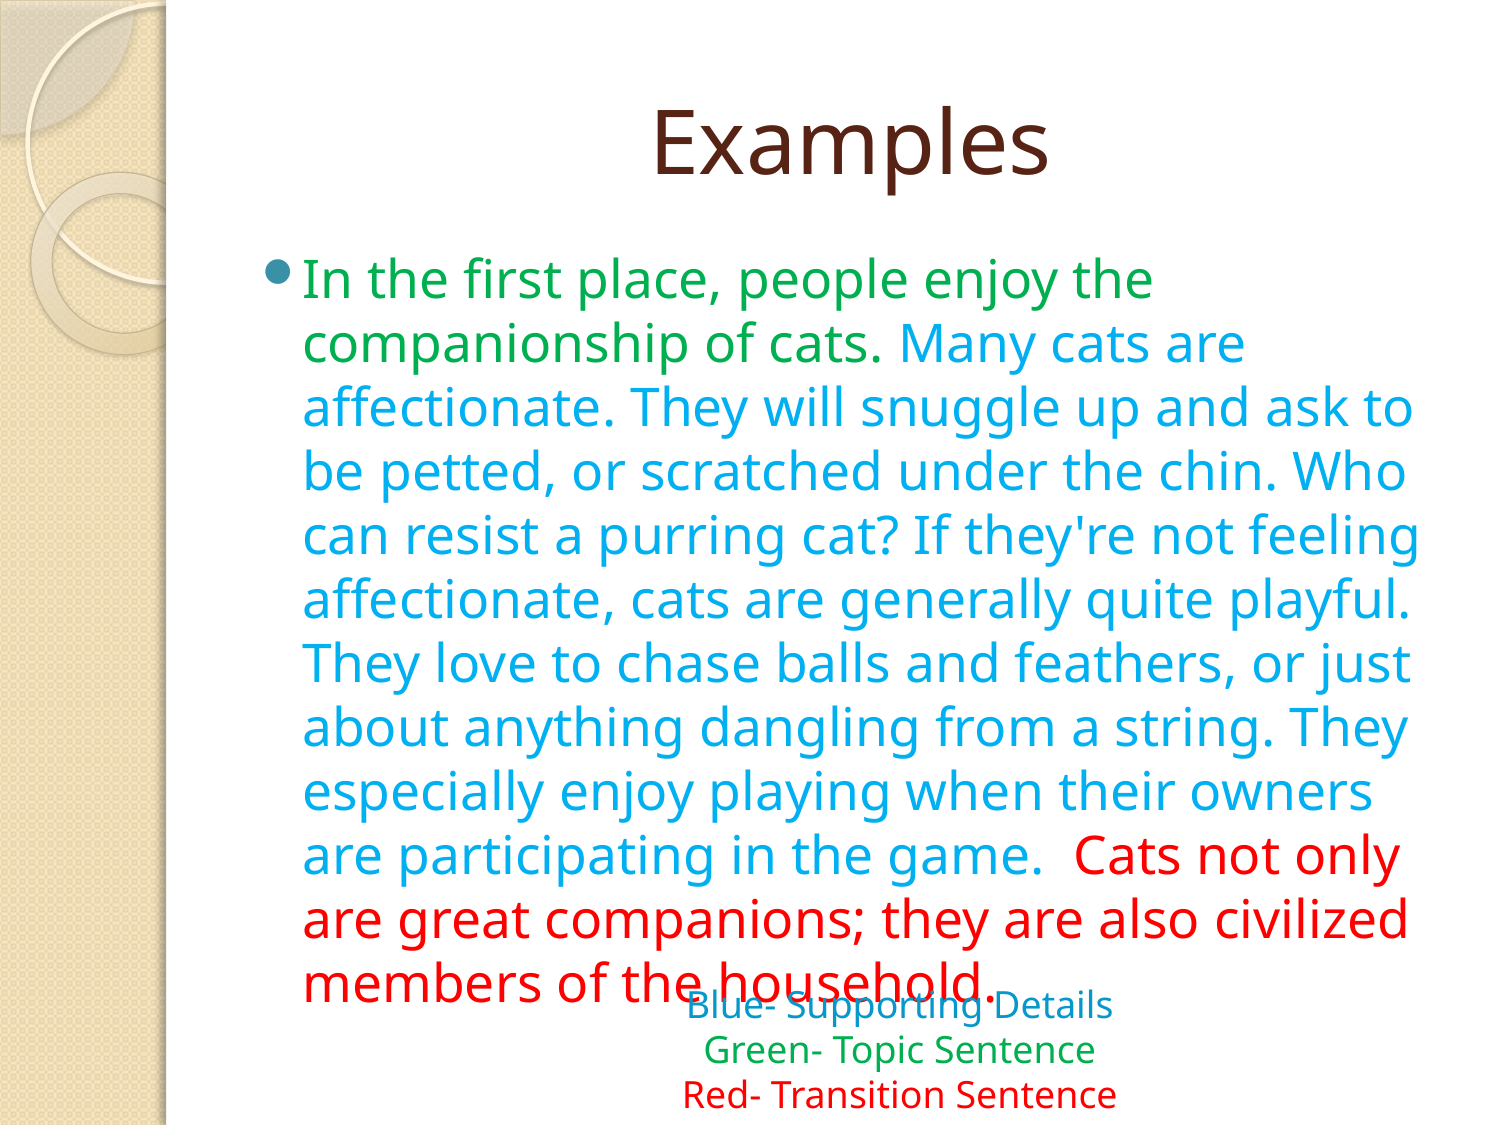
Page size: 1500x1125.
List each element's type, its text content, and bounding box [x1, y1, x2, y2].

list In the first place, people enjoy the companionship of cats. Many cats are affectionate. They will snuggle up and ask to be petted, or scratched under the chin. Who can resist a purring cat? If they're not feeling affectionate, cats are generally quite playful. They love to chase balls and feathers, or just about anything dangling from a string. They especially enjoy playing when their owners are participating in the game. Cats not only are great companions; they are also civilized members of the household. [235, 237, 1466, 1025]
title Examples [235, 45, 1466, 233]
text_box Blue- Supporting Details Green- Topic Sentence Red- Transition Sentence [425, 973, 1375, 1124]
